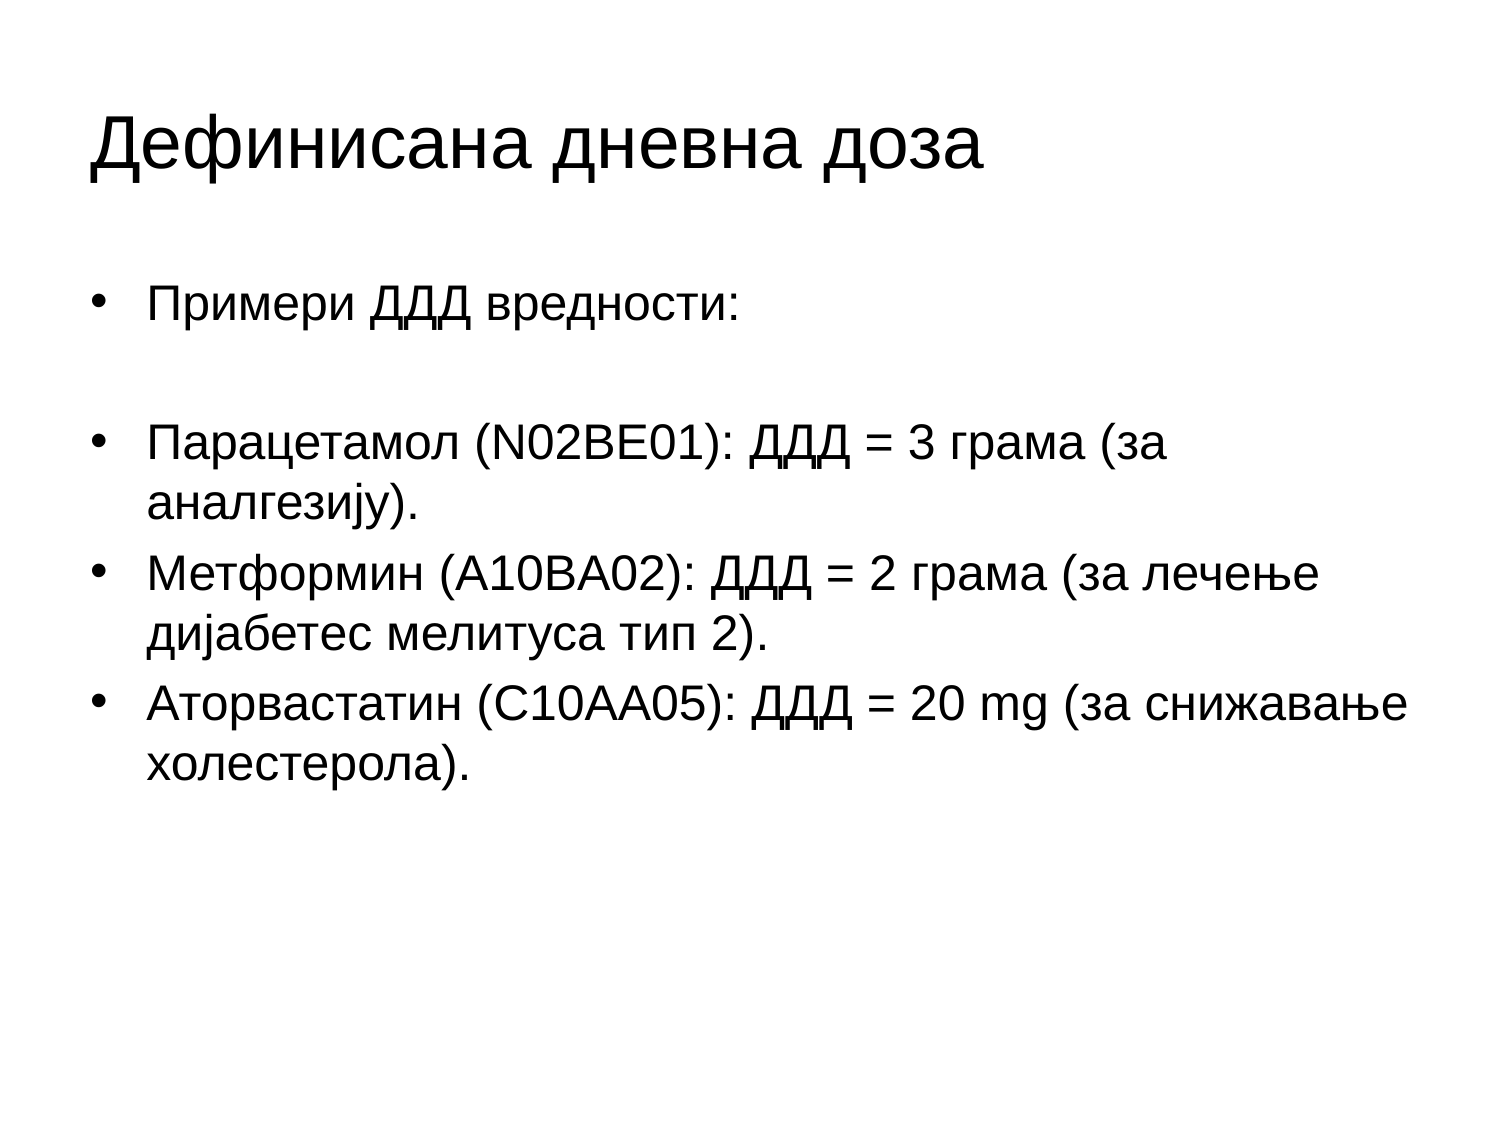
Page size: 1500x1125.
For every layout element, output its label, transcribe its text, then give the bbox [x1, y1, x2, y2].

title Дефинисана дневна доза [75, 45, 1425, 233]
list Примери ДДД вредности: Парацетамол (N02BE01): ДДД = 3 грамa (за аналгезију). Метформин (A10BA02): ДДД = 2 грамa (за лечење дијабетeс мелитуса тип 2). Аторвастатин (C10AA05): ДДД = 20 mg (за снижавање холестерола). [75, 262, 1425, 1005]
